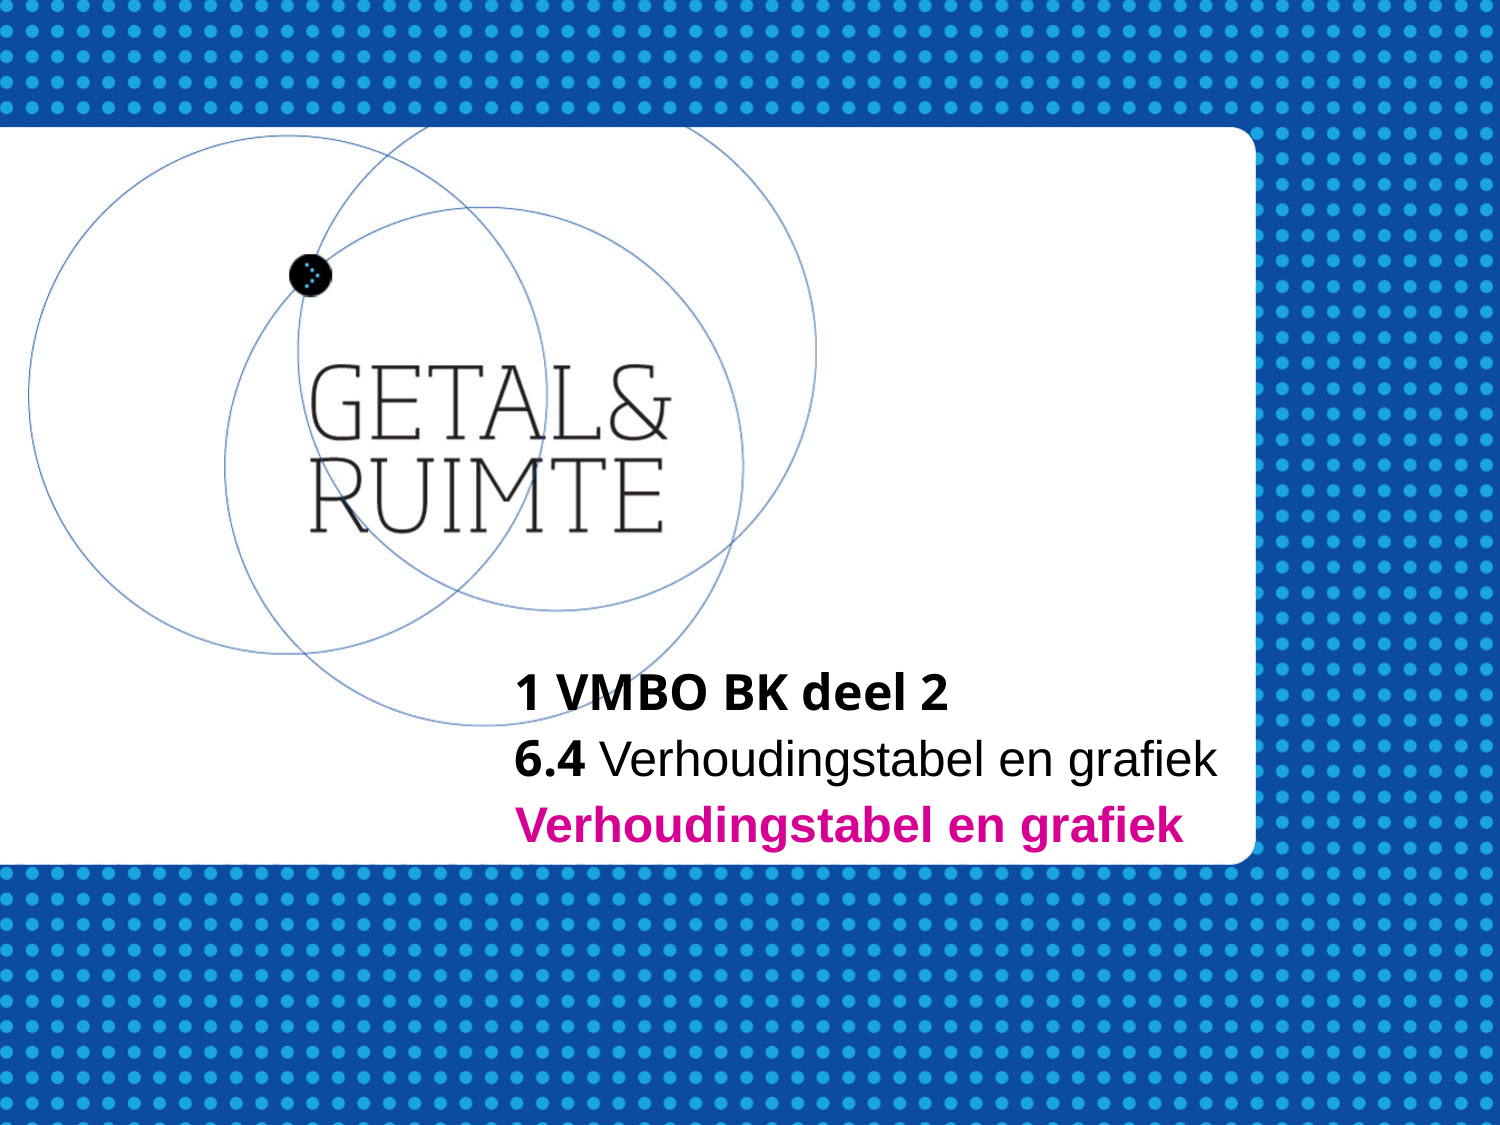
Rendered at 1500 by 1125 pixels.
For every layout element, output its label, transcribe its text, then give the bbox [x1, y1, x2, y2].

picture [0, 0, 1500, 1125]
text_box 1 VMBO BK deel 2 6.4 Verhoudingstabel en grafiek Verhoudingstabel en grafiek [500, 646, 1079, 868]
